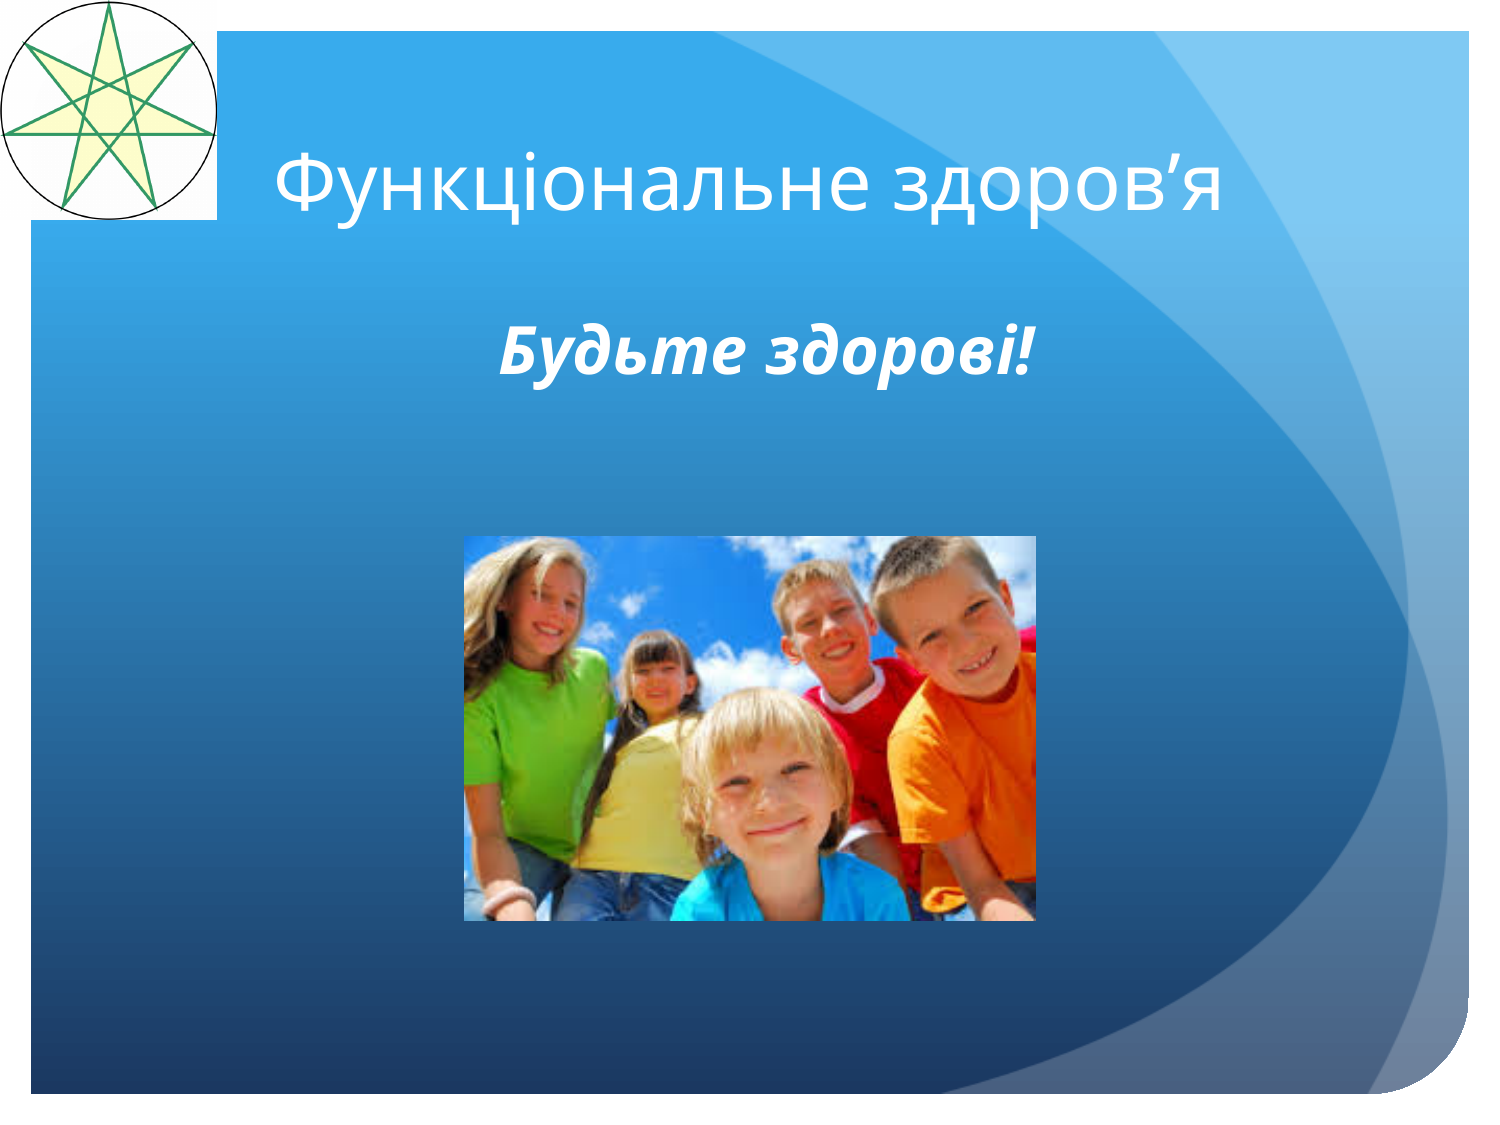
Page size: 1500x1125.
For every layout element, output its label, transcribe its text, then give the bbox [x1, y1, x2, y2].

picture [0, 0, 1473, 1094]
title Функціональне здоров’я [127, 62, 1372, 234]
list Будьте здорові! [127, 299, 1372, 991]
